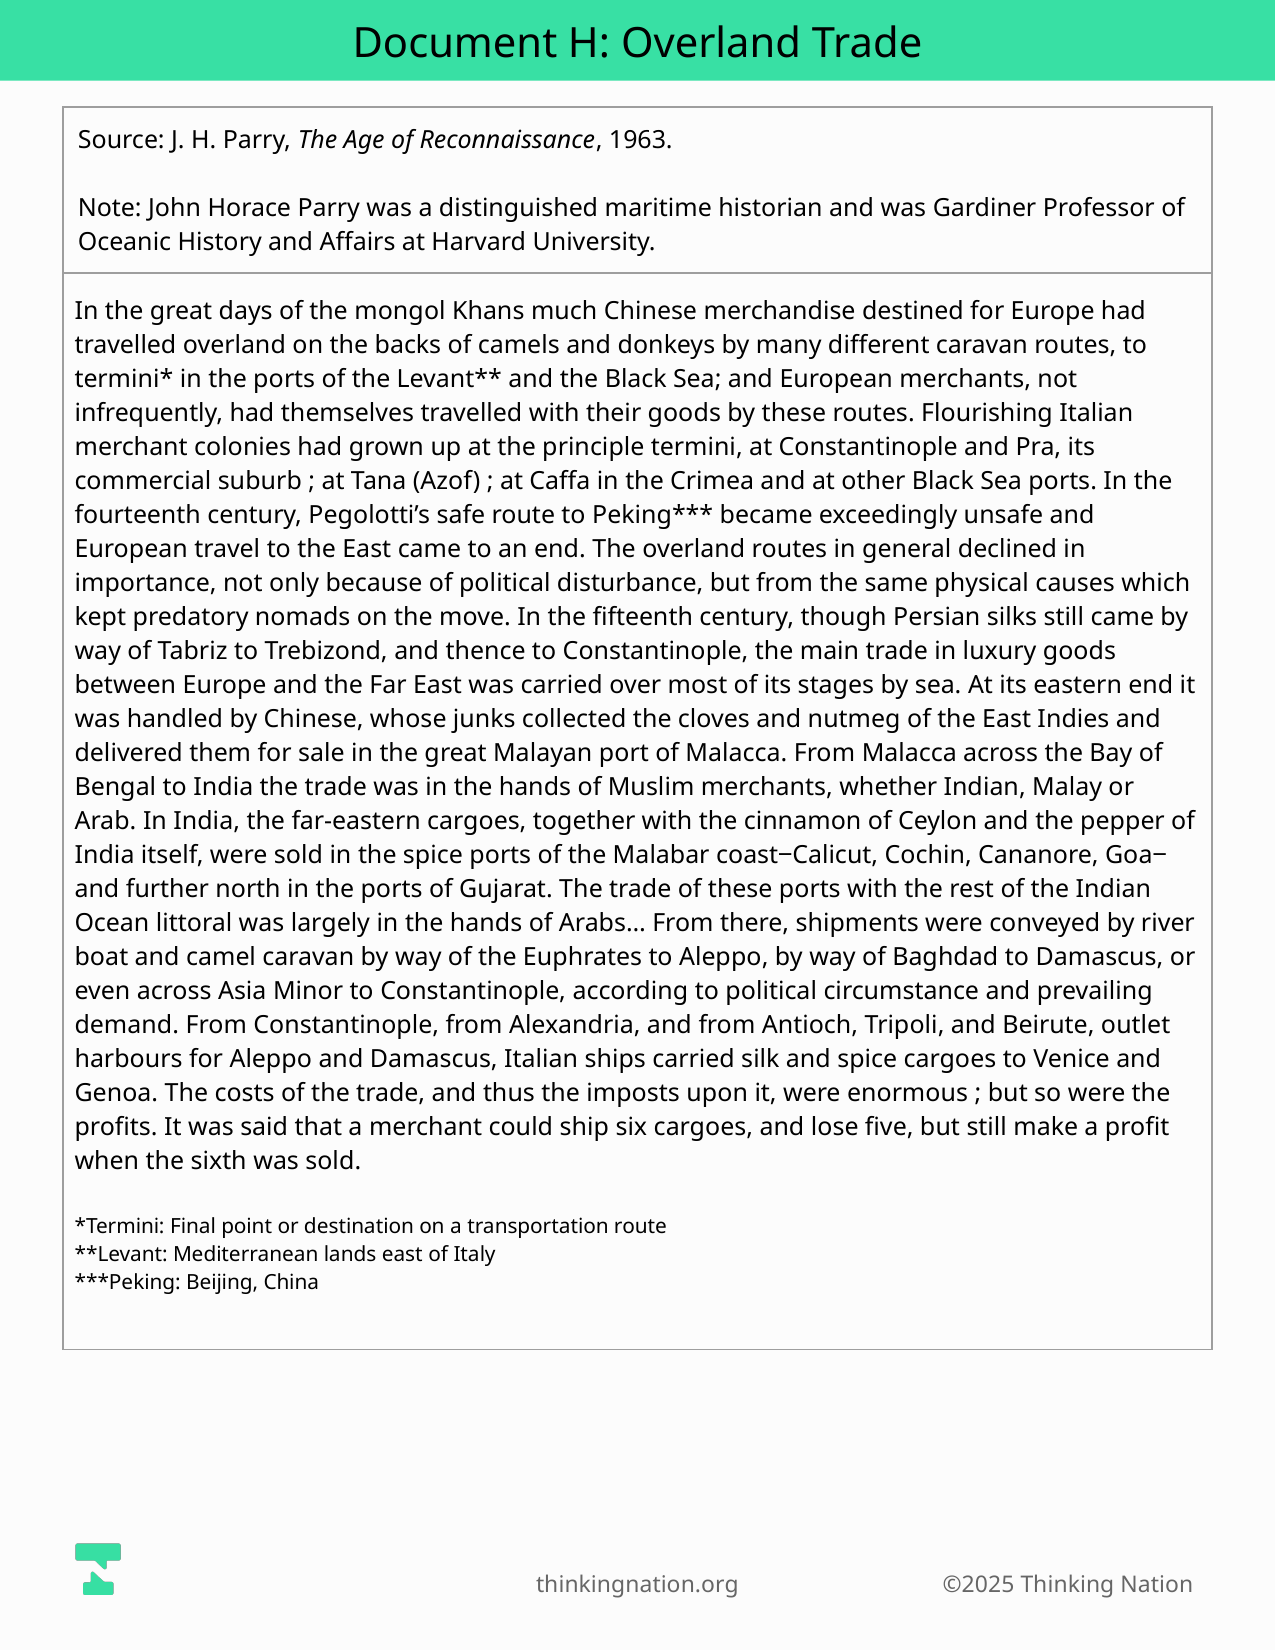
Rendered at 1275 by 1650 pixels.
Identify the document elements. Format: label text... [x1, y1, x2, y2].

text_box ©2025 Thinking Nation [907, 1553, 1210, 1605]
table_cell In the great days of the mongol Khans much Chinese merchandise destined for Europe had travelled overland on the backs of camels and donkeys by many different caravan routes, to termini* in the ports of the Levant** and the Black Sea; and European merchants, not infrequently, had themselves travelled with their goods by these routes. Flourishing Italian merchant colonies had grown up at the principle termini, at Constantinople and Pra, its commercial suburb ; at Tana (Azof) ; at Caffa in the Crimea and at other Black Sea ports. In the fourteenth century, Pegolotti’s safe route to Peking*** became exceedingly unsafe and European travel to the East came to an end. The overland routes in general declined in importance, not only because of political disturbance, but from the same physical causes which kept predatory nomads on the move. In the fifteenth century, though Persian silks still came by way of Tabriz to Trebizond, and thence to Constantinople, the main trade in luxury goods between Europe and the Far East was carried over most of its stages by sea. At its eastern end it was handled by Chinese, whose junks collected the cloves and nutmeg of the East Indies and delivered them for sale in the great Malayan port of Malacca. From Malacca across the Bay of Bengal to India the trade was in the hands of Muslim merchants, whether Indian, Malay or Arab. In India, the far-eastern cargoes, together with the cinnamon of Ceylon and the pepper of India itself, were sold in the spice ports of the Malabar coast‒Calicut, Cochin, Cananore, Goa‒and further north in the ports of Gujarat. The trade of these ports with the rest of the Indian Ocean littoral was largely in the hands of Arabs… From there, shipments were conveyed by river boat and camel caravan by way of the Euphrates to Aleppo, by way of Baghdad to Damascus, or even across Asia Minor to Constantinople, according to political circumstance and prevailing demand. From Constantinople, from Alexandria, and from Antioch, Tripoli, and Beirute, outlet harbours for Aleppo and Damascus, Italian ships carried silk and spice cargoes to Venice and Genoa. The costs of the trade, and thus the imposts upon it, were enormous ; but so were the profits. It was said that a merchant could ship six cargoes, and lose five, but still make a profit when the sixth was sold. *Termini: Final point or destination on a transportation route **Levant: Mediterranean lands east of Italy ***Peking: Beijing, China [64, 274, 1211, 1349]
picture [62, 1533, 134, 1605]
table_header Source: J. H. Parry, The Age of Reconnaissance, 1963. Note: John Horace Parry was a distinguished maritime historian and was Gardiner Professor of Oceanic History and Affairs at Harvard University. [64, 108, 1211, 272]
text_box Document H: Overland Trade [0, 0, 1275, 81]
text_box thinkingnation.org [486, 1553, 789, 1605]
